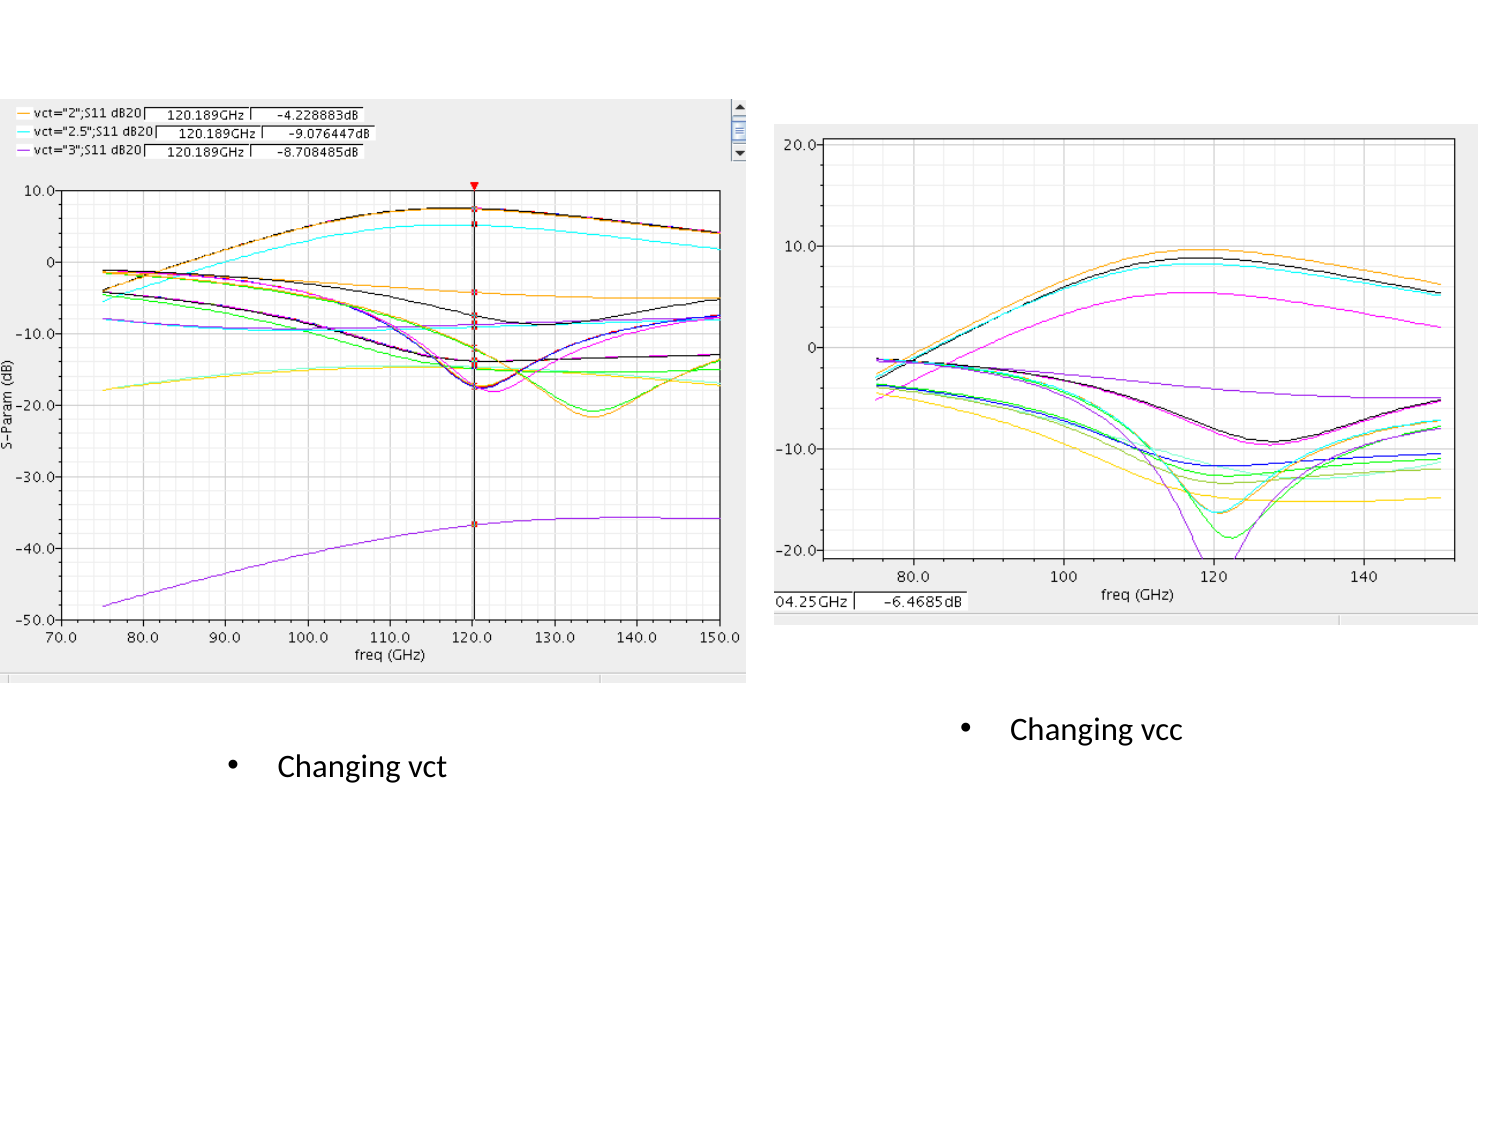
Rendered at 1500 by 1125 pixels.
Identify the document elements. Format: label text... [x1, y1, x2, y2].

text_box Changing vcc [944, 699, 1308, 755]
picture [774, 124, 1478, 625]
list Changing vct [212, 737, 575, 793]
picture [0, 99, 746, 684]
